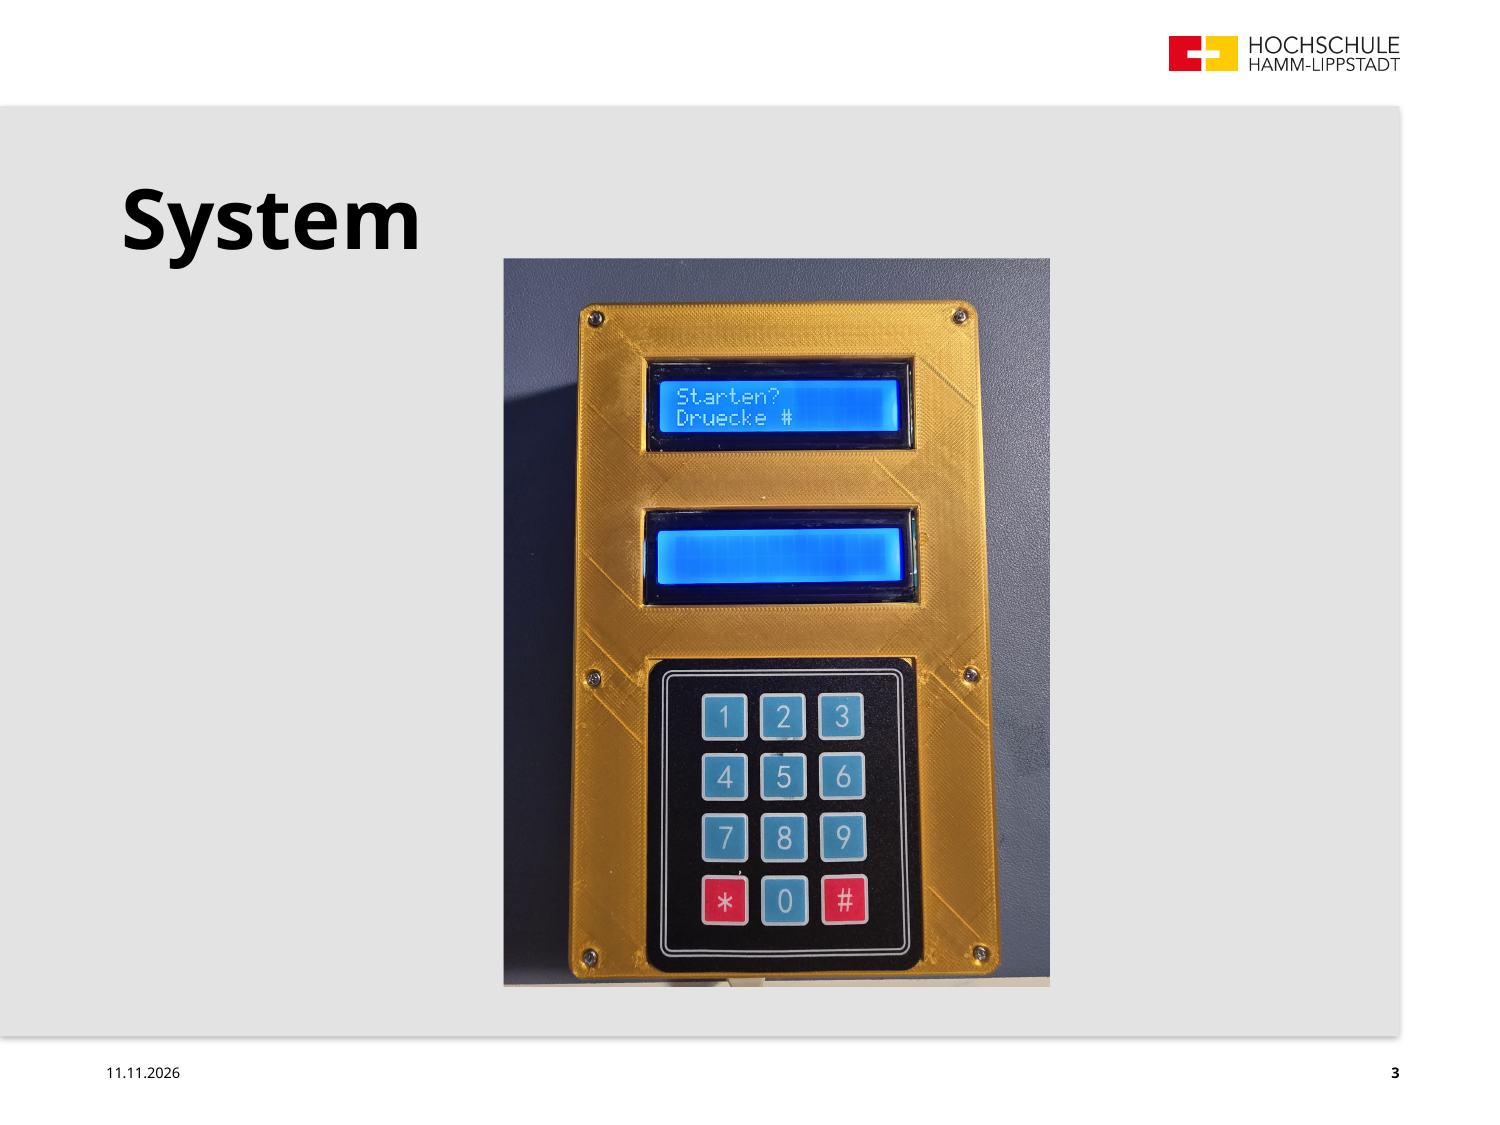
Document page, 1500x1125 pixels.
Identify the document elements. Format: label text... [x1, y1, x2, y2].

slide_number 3 [1049, 1065, 1400, 1084]
title System [106, 122, 1366, 310]
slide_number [106, 1065, 457, 1084]
picture [1169, 36, 1400, 71]
picture [411, 259, 1141, 986]
